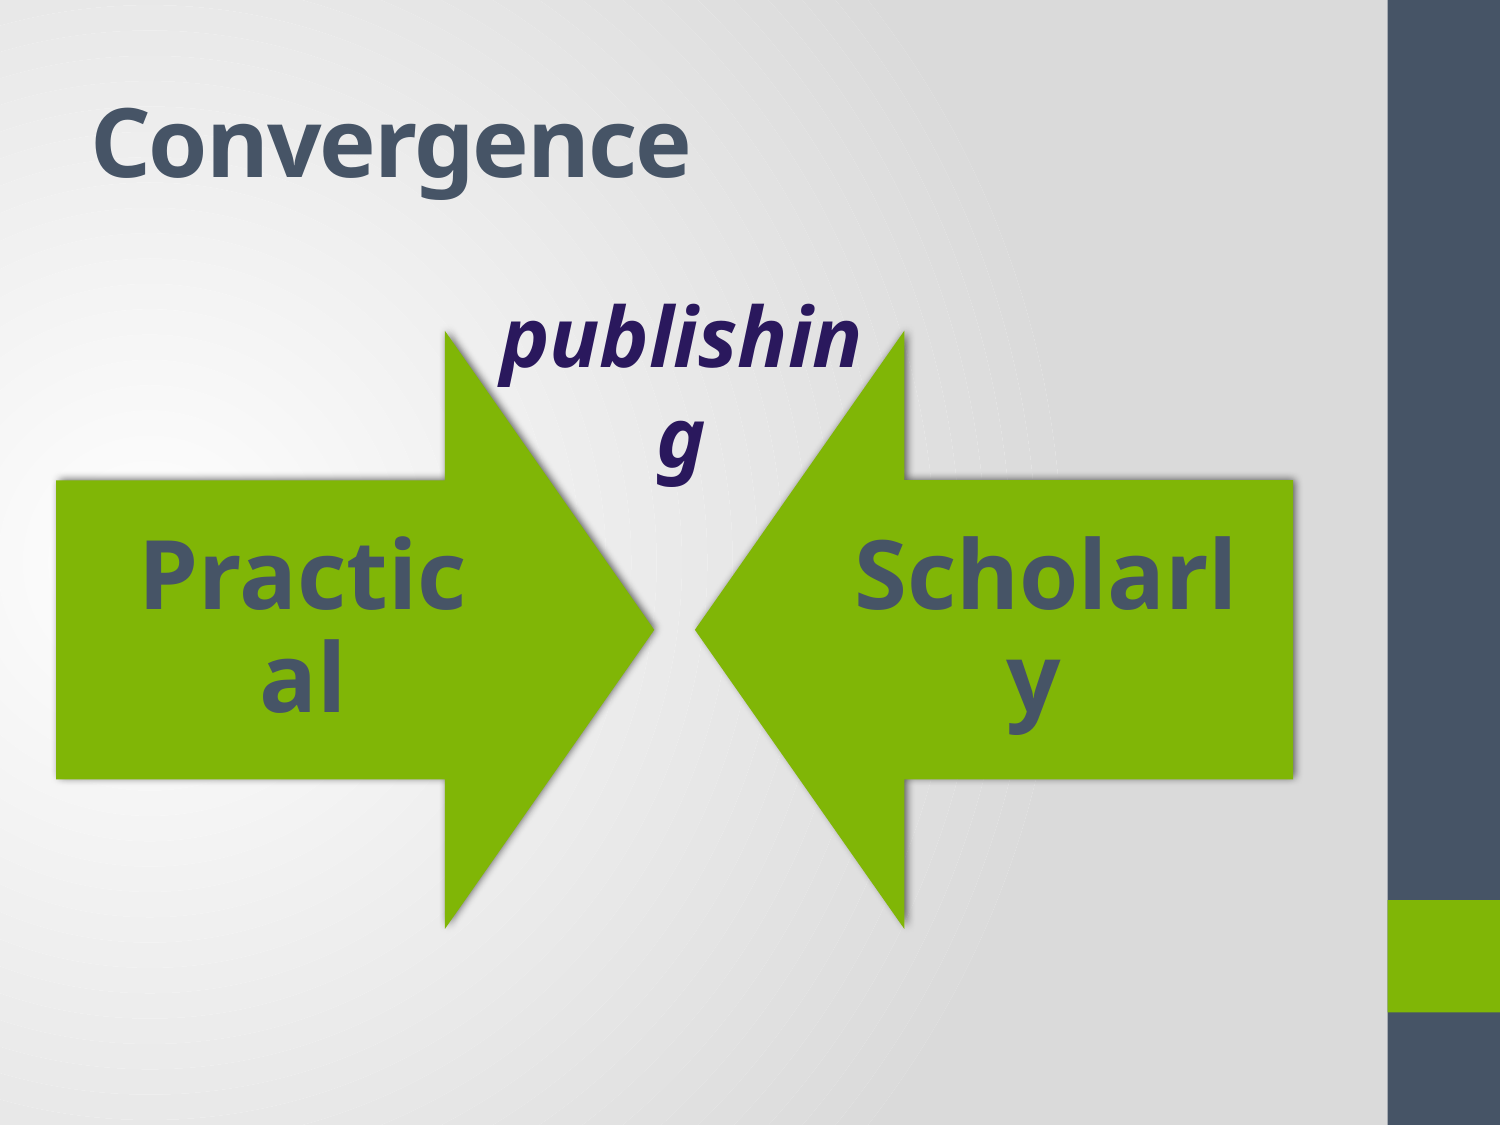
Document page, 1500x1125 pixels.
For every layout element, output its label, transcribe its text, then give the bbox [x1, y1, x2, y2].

title Convergence [75, 45, 1325, 233]
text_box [55, 217, 1294, 1043]
